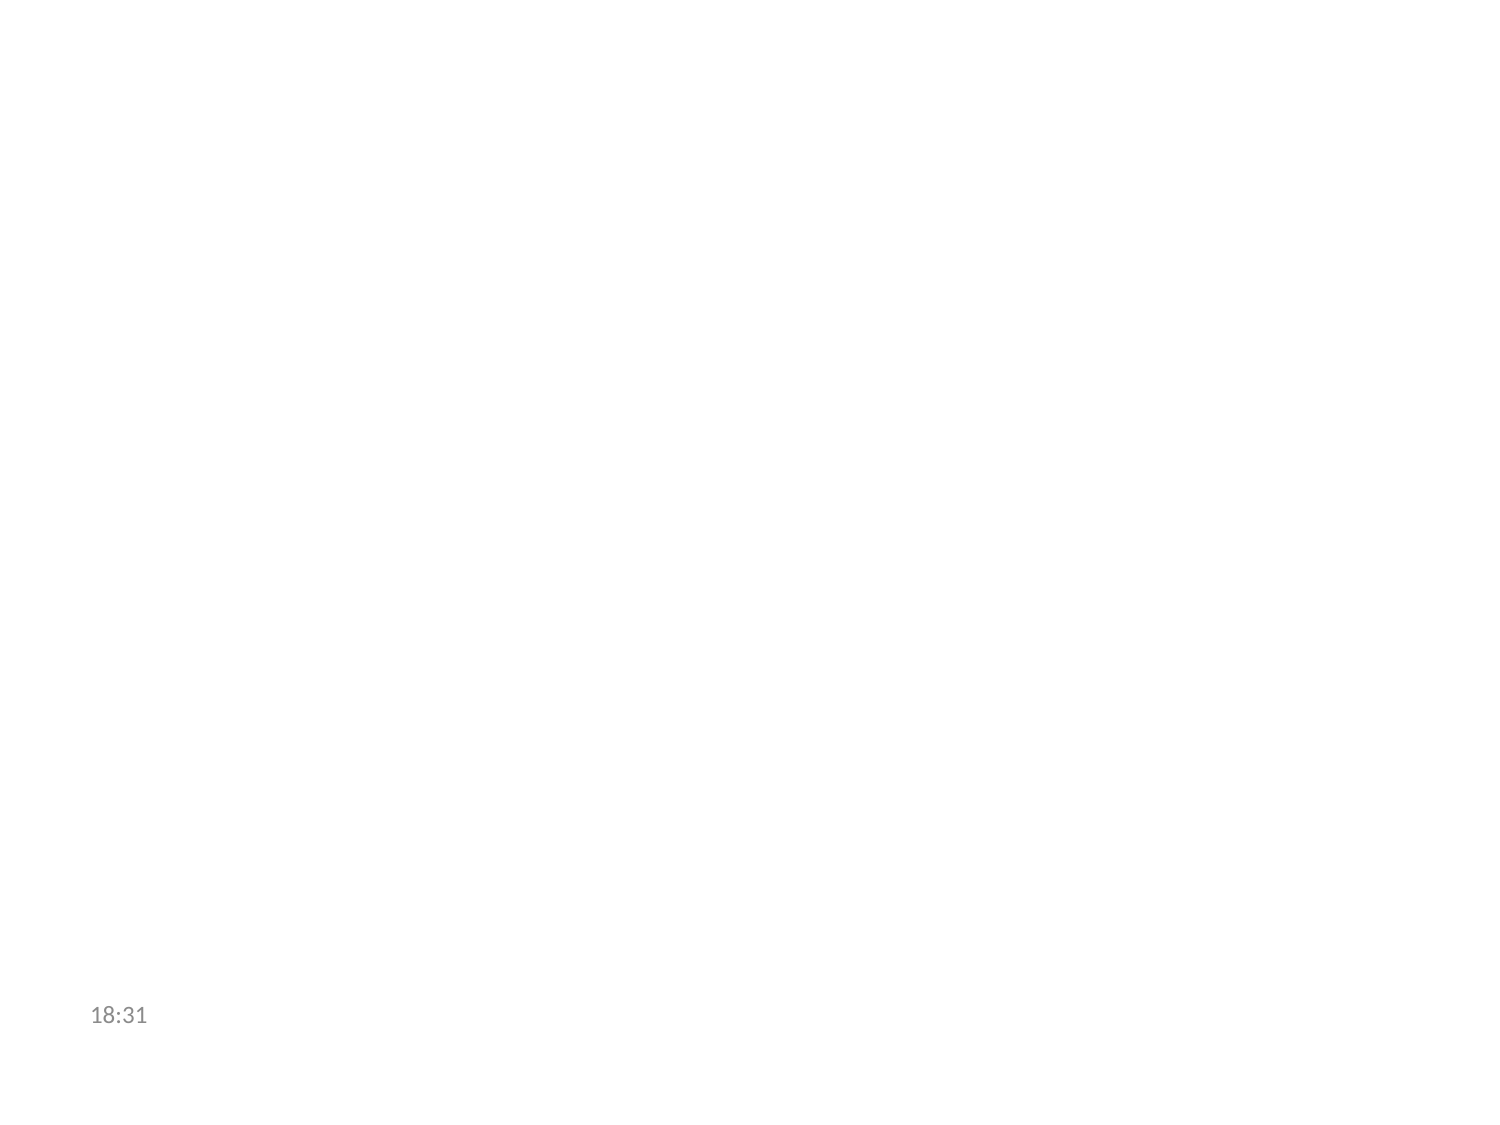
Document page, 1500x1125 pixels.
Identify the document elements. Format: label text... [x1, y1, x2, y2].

text_box 15:35 [75, 983, 425, 1044]
